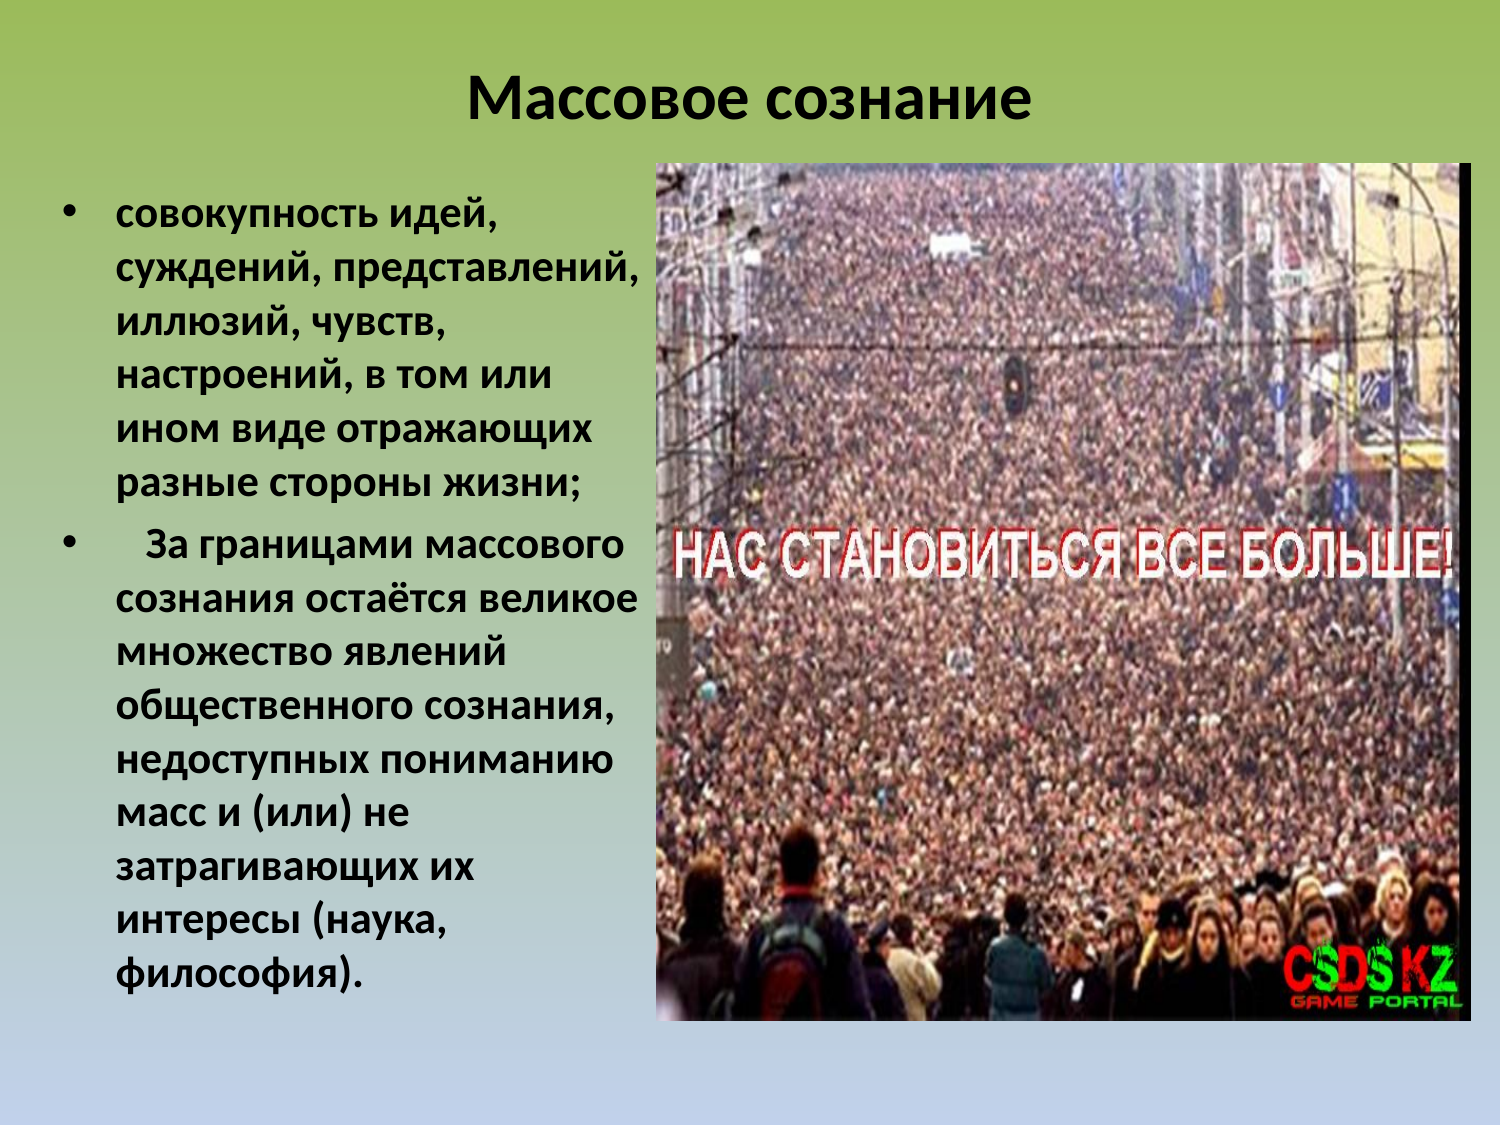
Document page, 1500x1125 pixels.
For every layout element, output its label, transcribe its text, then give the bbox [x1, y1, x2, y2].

picture [655, 163, 1471, 1021]
list совокупность идей, суждений, представлений, иллюзий, чувств, настроений, в том или ином виде отражающих разные стороны жизни; За границами массового сознания остаётся великое множество явлений общественного сознания, недоступных пониманию масс и (или) не затрагивающих их интересы (наука, философия). [46, 175, 650, 1005]
title Массовое сознание [75, 45, 1425, 141]
